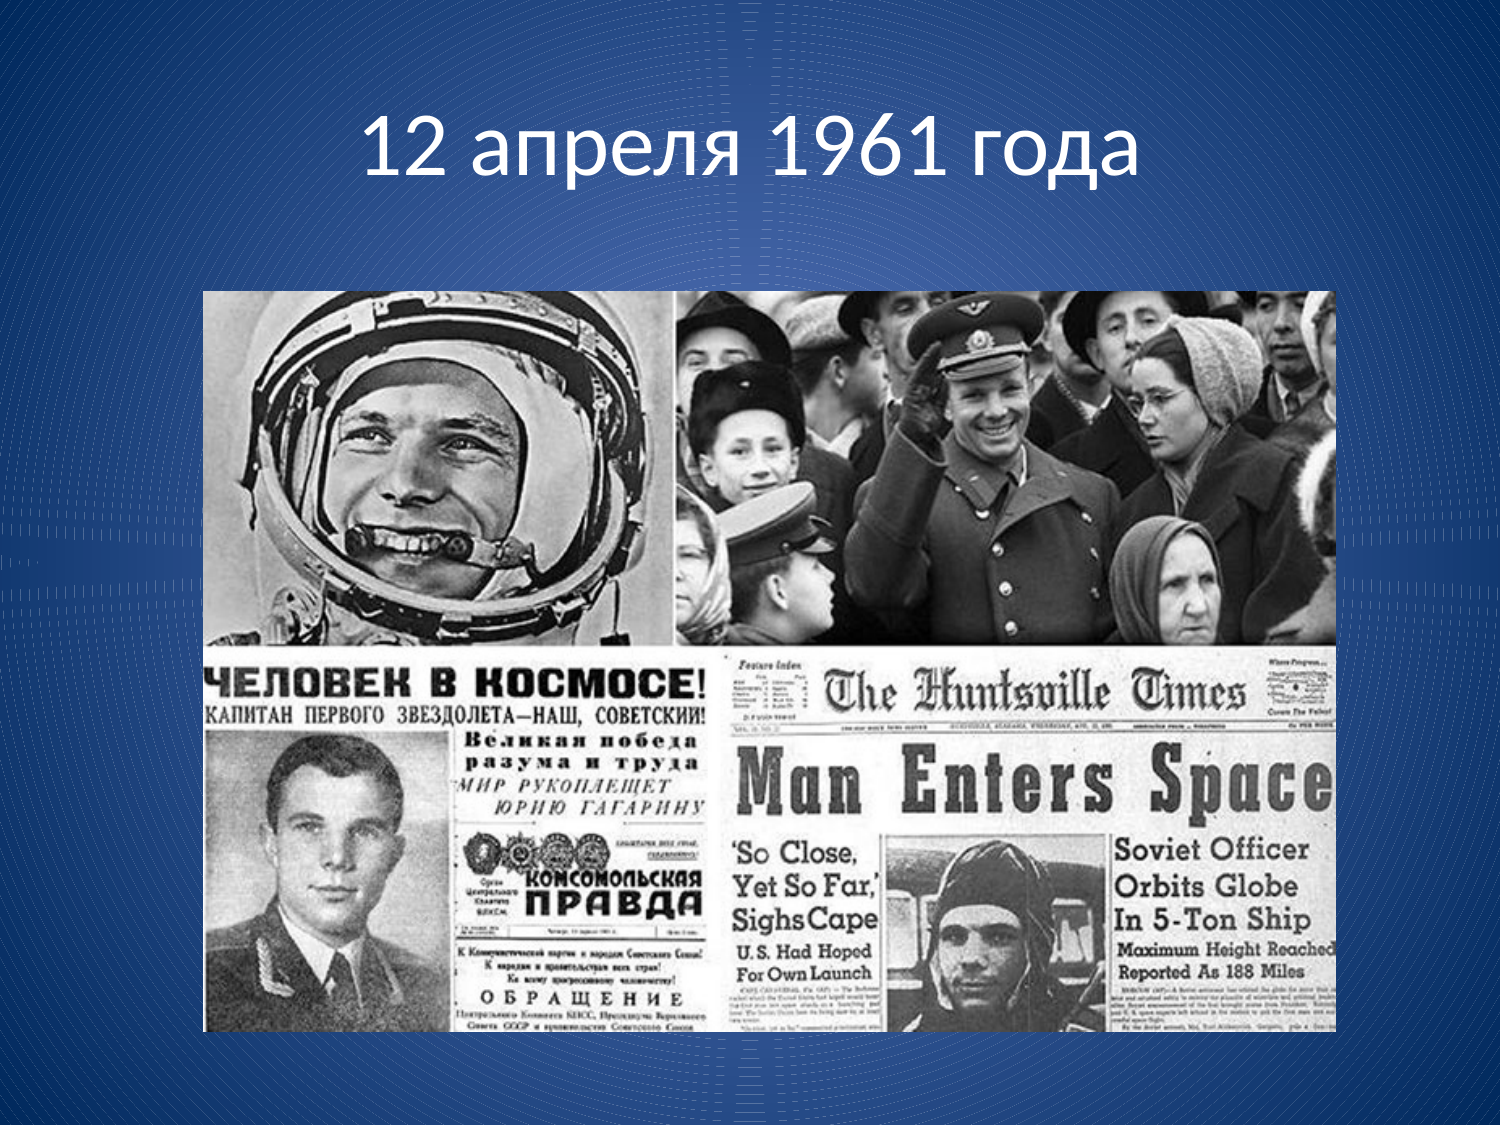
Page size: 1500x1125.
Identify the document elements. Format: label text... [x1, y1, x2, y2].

title 12 апреля 1961 года [75, 45, 1425, 233]
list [202, 291, 1337, 1032]
